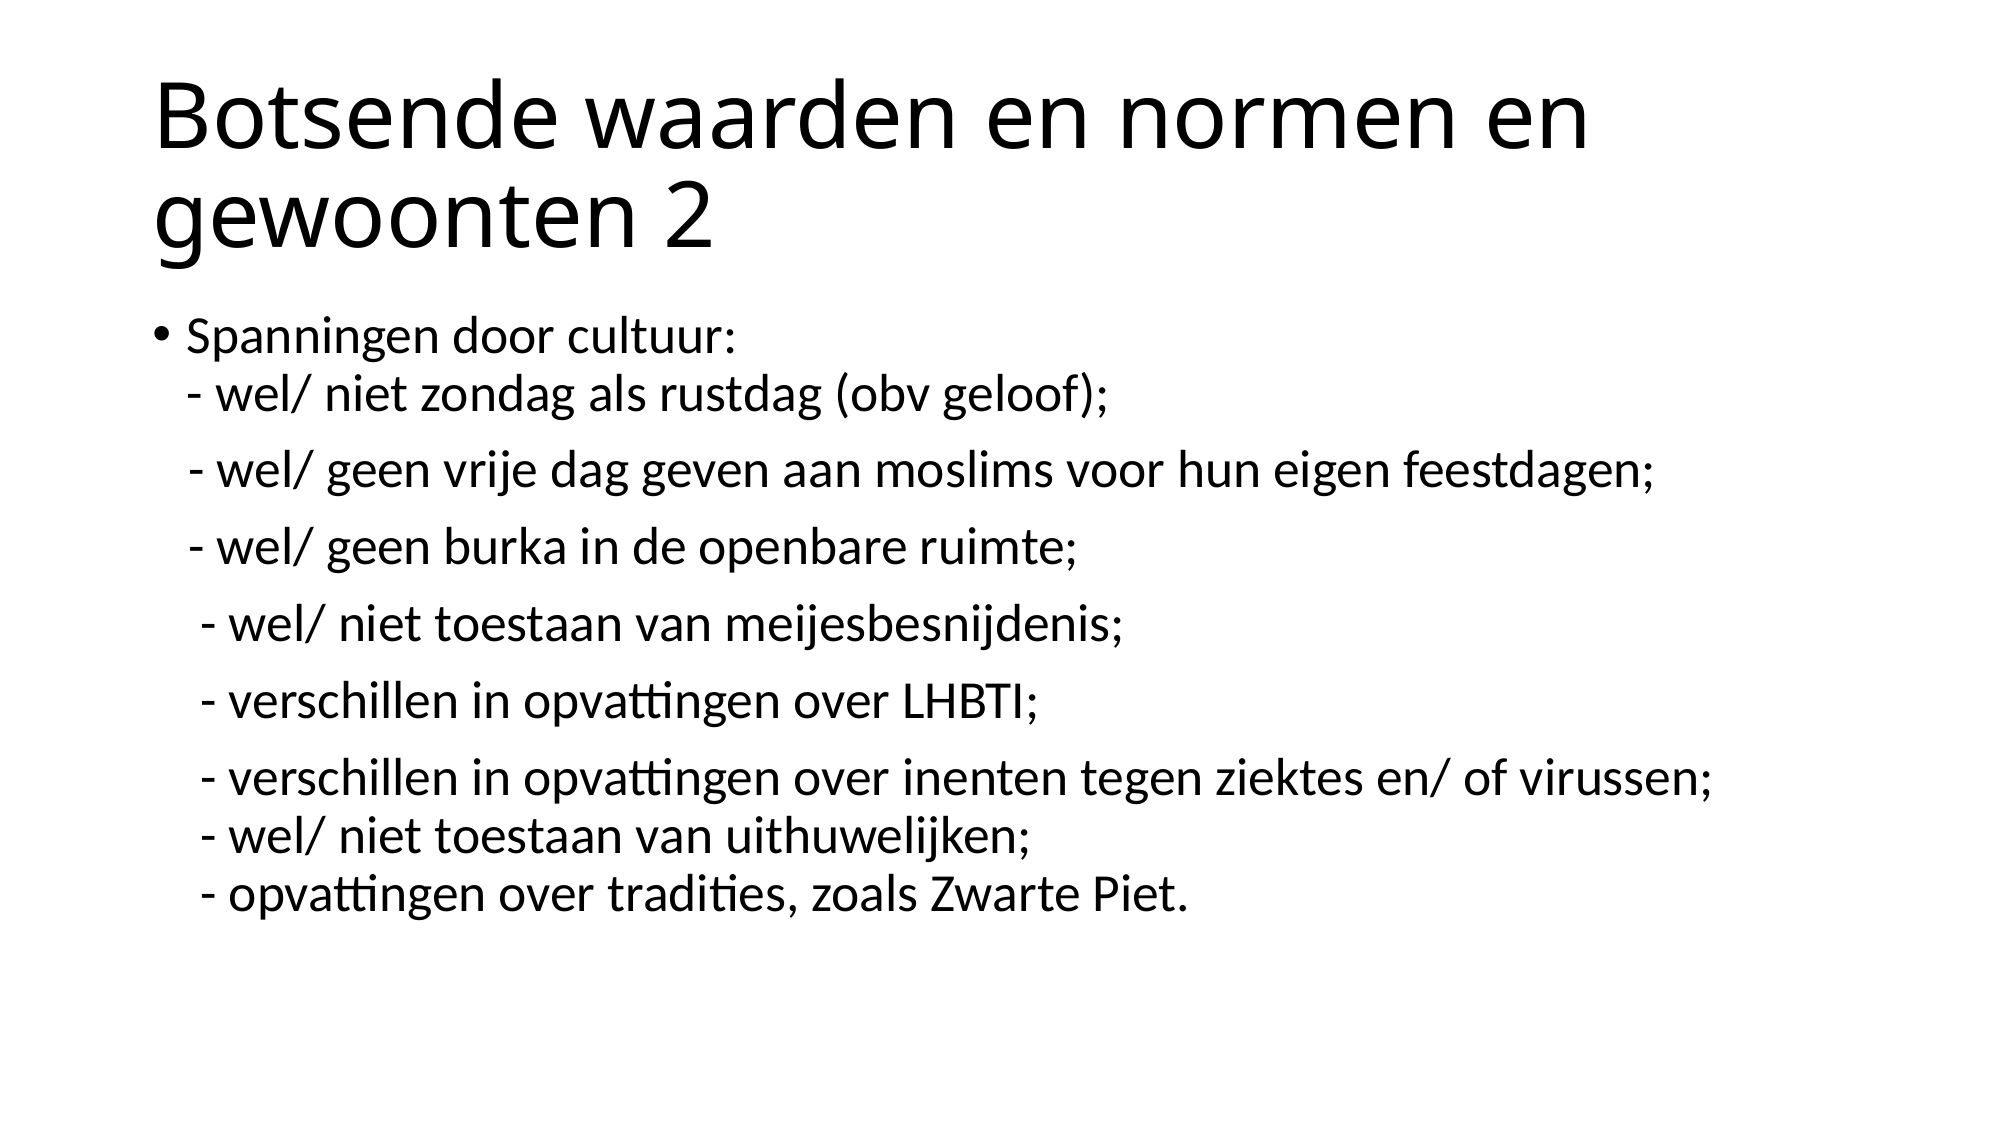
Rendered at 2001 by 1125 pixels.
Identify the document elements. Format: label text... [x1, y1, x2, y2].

list Spanningen door cultuur: - wel/ niet zondag als rustdag (obv geloof); - wel/ geen vrije dag geven aan moslims voor hun eigen feestdagen; - wel/ geen burka in de openbare ruimte; - wel/ niet toestaan van meijesbesnijdenis; - verschillen in opvattingen over LHBTI; - verschillen in opvattingen over inenten tegen ziektes en/ of virussen; - wel/ niet toestaan van uithuwelijken; - opvattingen over tradities, zoals Zwarte Piet. [137, 299, 1973, 1014]
title Botsende waarden en normen en gewoonten 2 [137, 59, 1925, 278]
